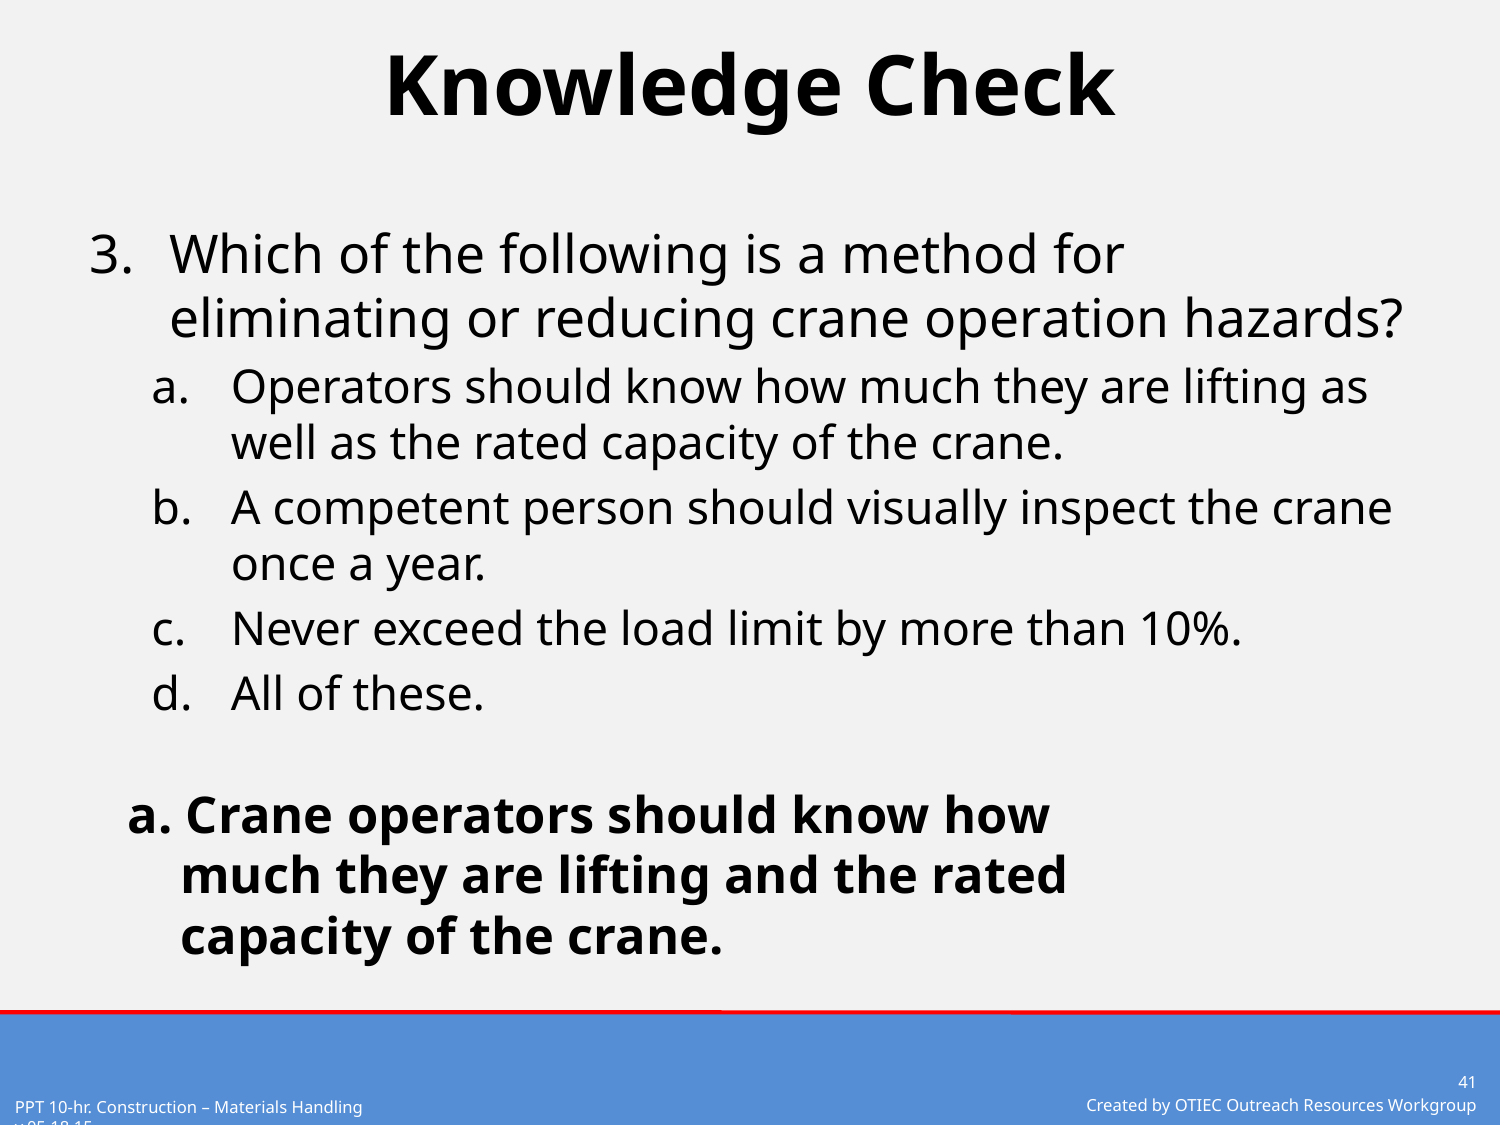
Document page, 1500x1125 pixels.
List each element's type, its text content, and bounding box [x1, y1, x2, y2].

text_box a. Crane operators should know how much they are lifting and the rated capacity of the crane. [112, 774, 1388, 977]
list Which of the following is a method for eliminating or reducing crane operation hazards? Operators should know how much they are lifting as well as the rated capacity of the crane. A competent person should visually inspect the crane once a year. Never exceed the load limit by more than 10%. All of these. [75, 212, 1425, 750]
title Knowledge Check [75, 24, 1425, 212]
